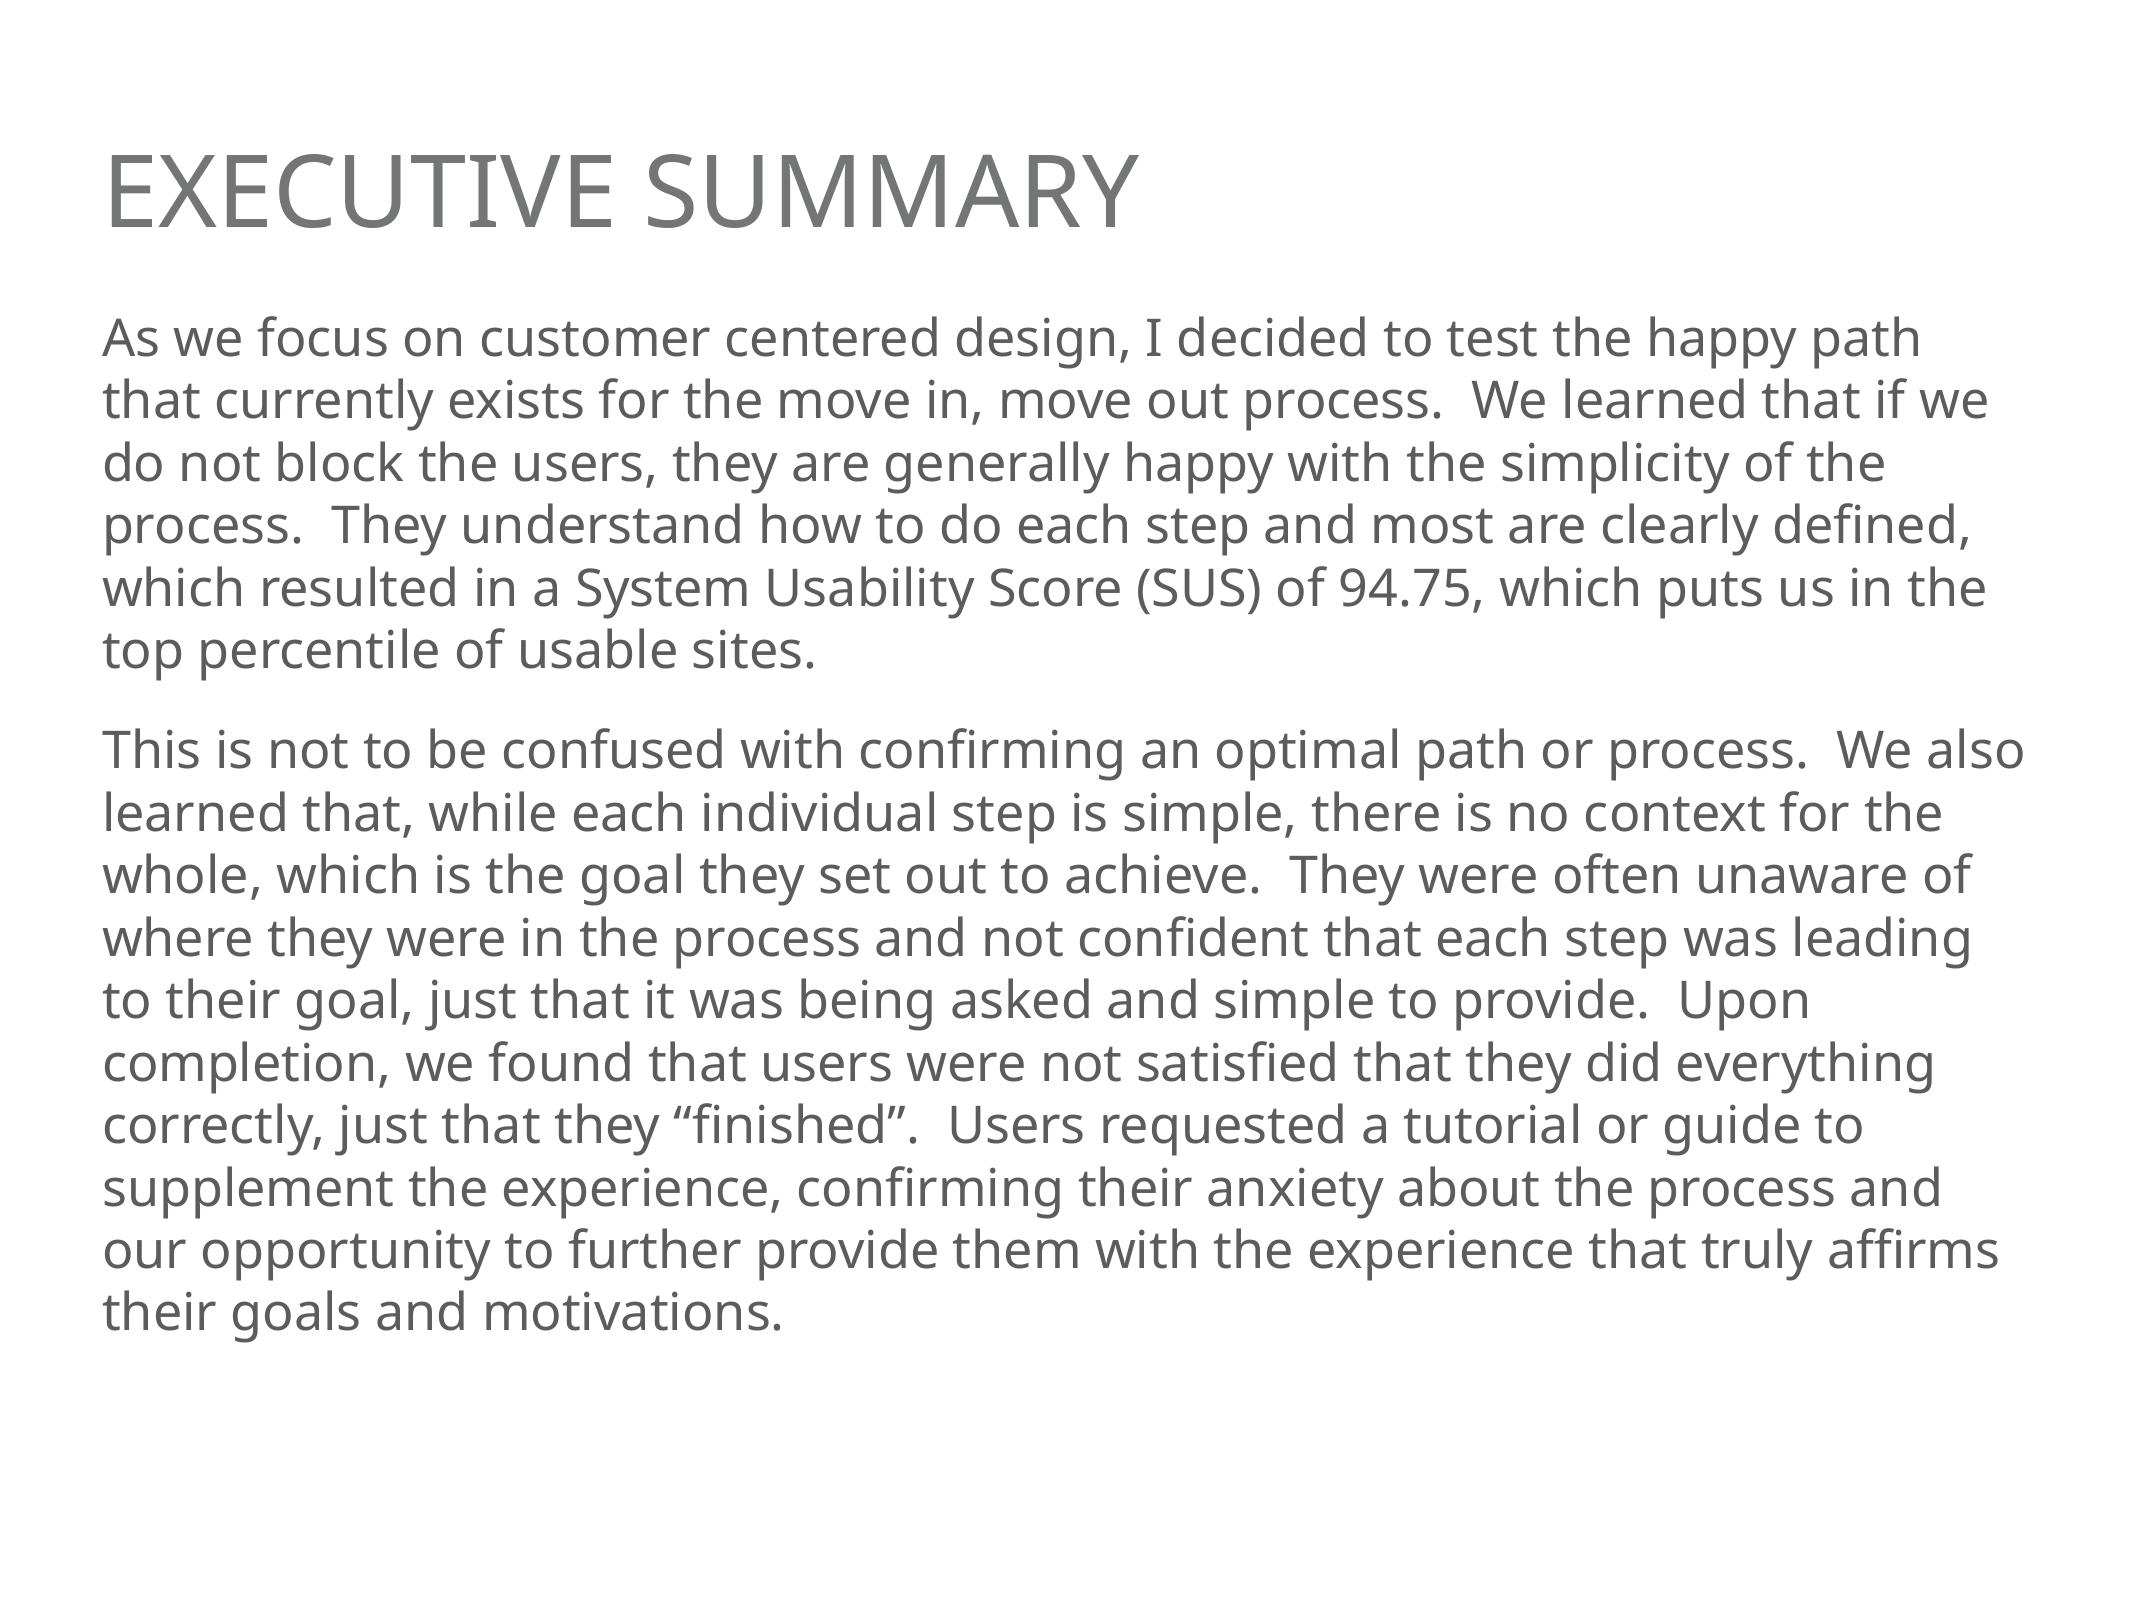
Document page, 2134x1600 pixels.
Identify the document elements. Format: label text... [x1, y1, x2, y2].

list As we focus on customer centered design, I decided to test the happy path that currently exists for the move in, move out process. We learned that if we do not block the users, they are generally happy with the simplicity of the process. They understand how to do each step and most are clearly defined, which resulted in a System Usability Score (SUS) of 94.75, which puts us in the top percentile of usable sites. This is not to be confused with confirming an optimal path or process. We also learned that, while each individual step is simple, there is no context for the whole, which is the goal they set out to achieve. They were often unaware of where they were in the process and not confident that each step was leading to their goal, just that it was being asked and simple to provide. Upon completion, we found that users were not satisfied that they did everything correctly, just that they “finished”. Users requested a tutorial or guide to supplement the experience, confirming their anxiety about the process and our opportunity to further provide them with the experience that truly affirms their goals and motivations. [93, 295, 2041, 1482]
title Executive Summary [93, 118, 2041, 238]
